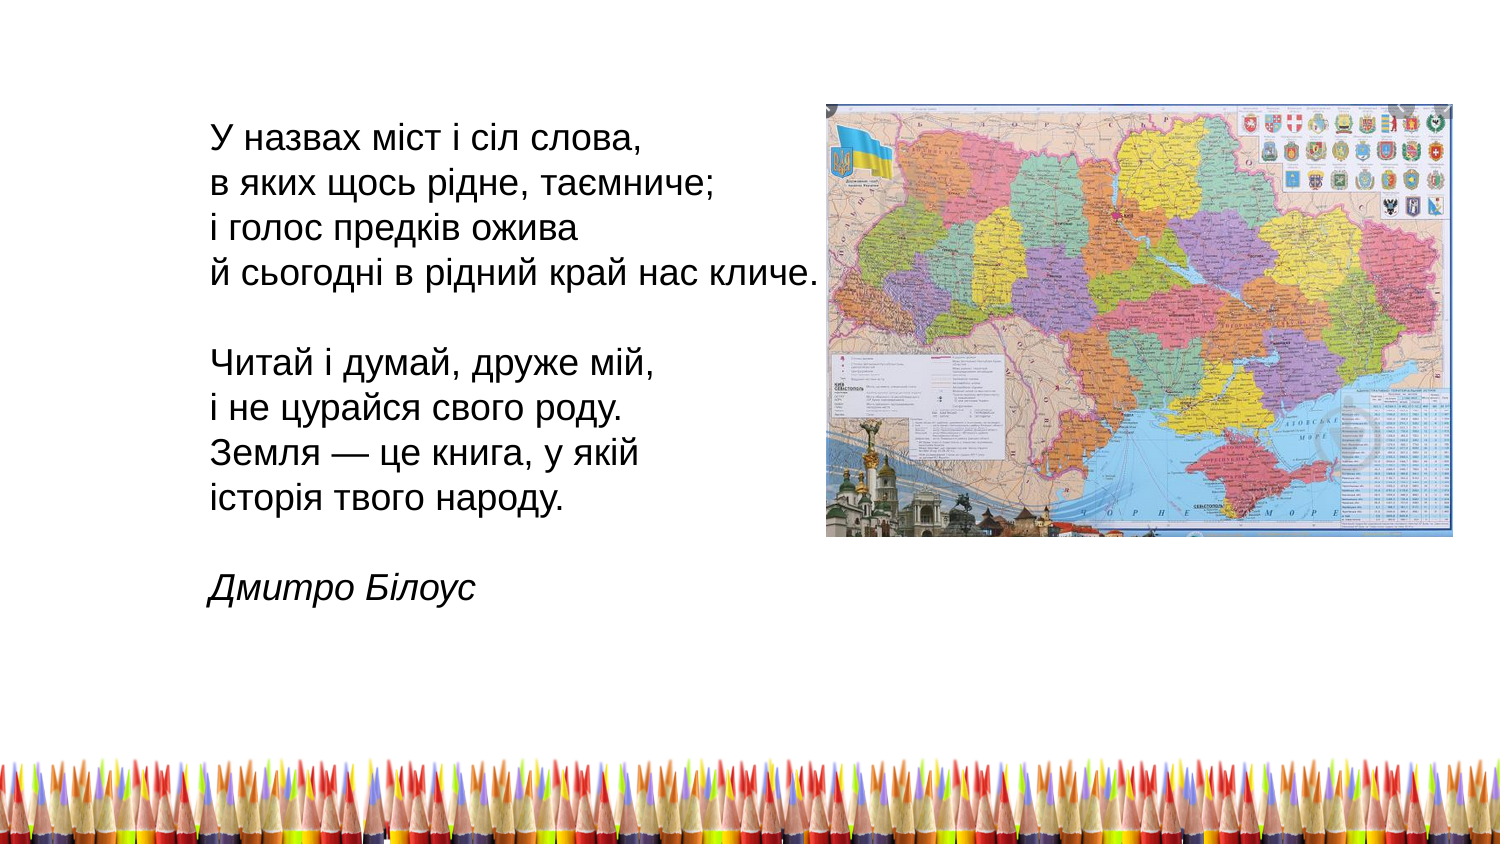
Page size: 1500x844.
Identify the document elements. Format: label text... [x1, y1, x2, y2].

text_box У назвах міст і сіл слова, в яких щось рідне, таємниче; і голос предків ожива й сьогодні в рідний край нас кличе. Читай і думай, друже мій, і не цурайся свого роду. Земля — це книга, у якій історія твого народу. Дмитро Білоус [194, 105, 945, 615]
picture [0, 756, 1500, 844]
picture [826, 104, 1453, 537]
